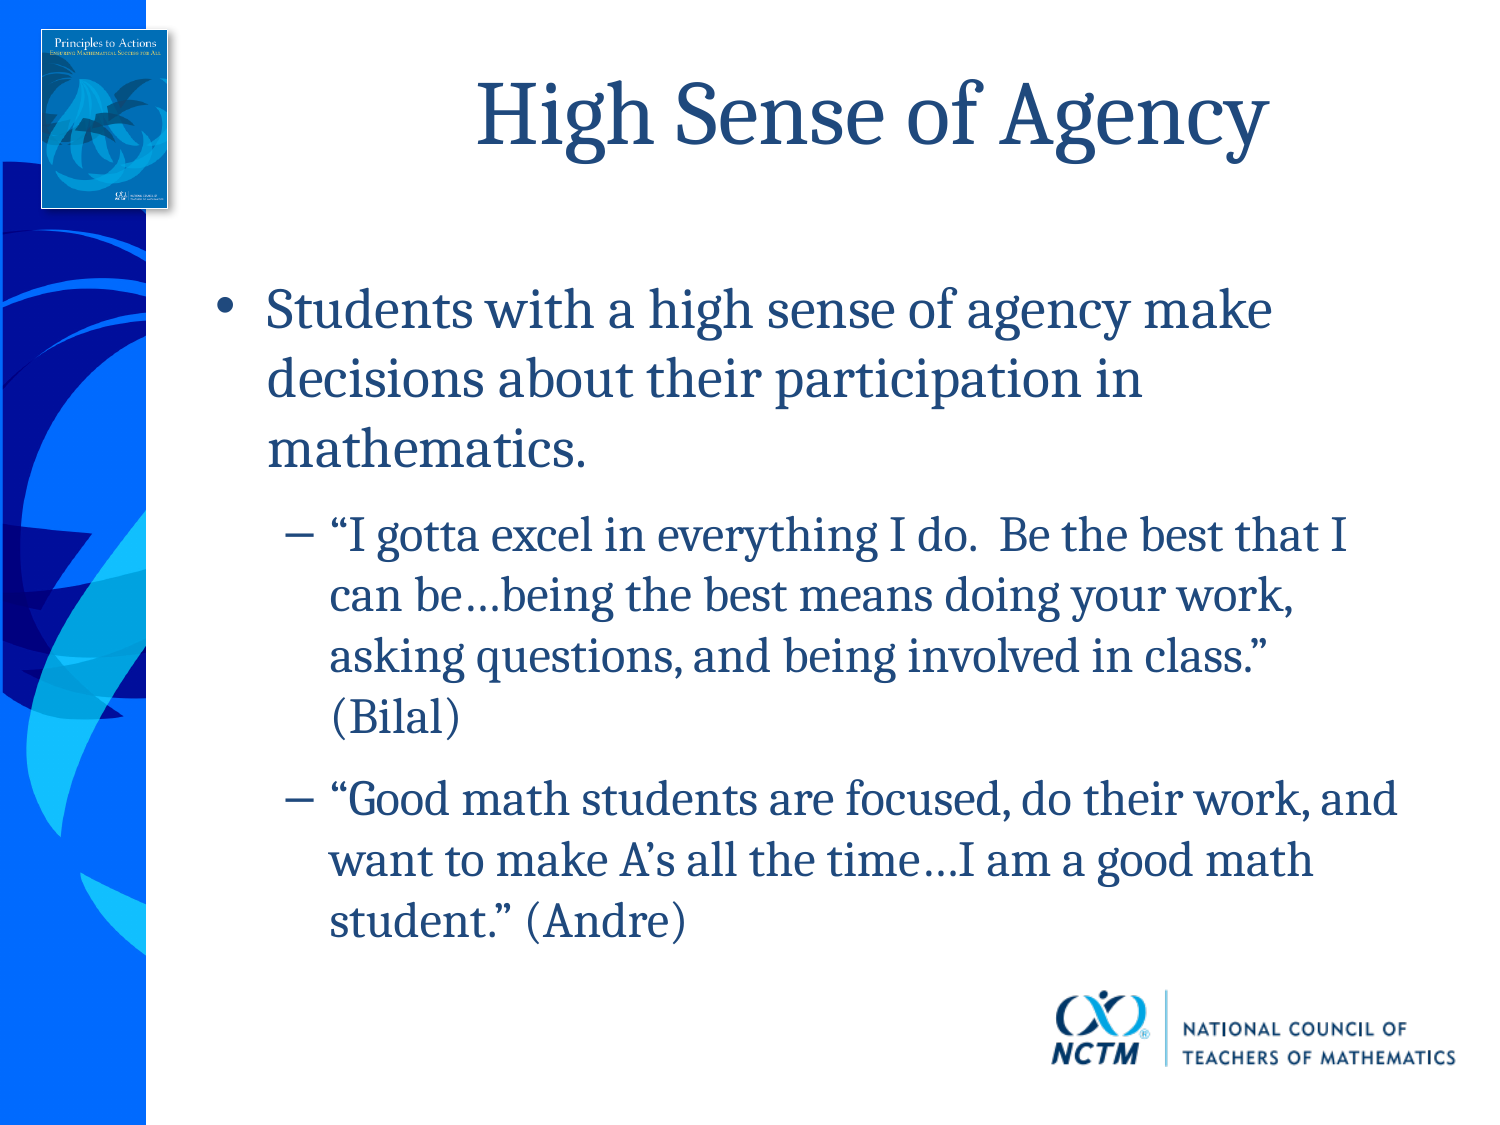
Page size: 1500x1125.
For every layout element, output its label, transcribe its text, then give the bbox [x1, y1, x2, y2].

list Students with a high sense of agency make decisions about their participation in mathematics. “I gotta excel in everything I do. Be the best that I can be…being the best means doing your work, asking questions, and being involved in class.” (Bilal) “Good math students are focused, do their work, and want to make A’s all the time…I am a good math student.” (Andre) [200, 262, 1425, 963]
picture [42, 30, 167, 208]
title High Sense of Agency [200, 45, 1425, 233]
picture [0, 0, 146, 1125]
